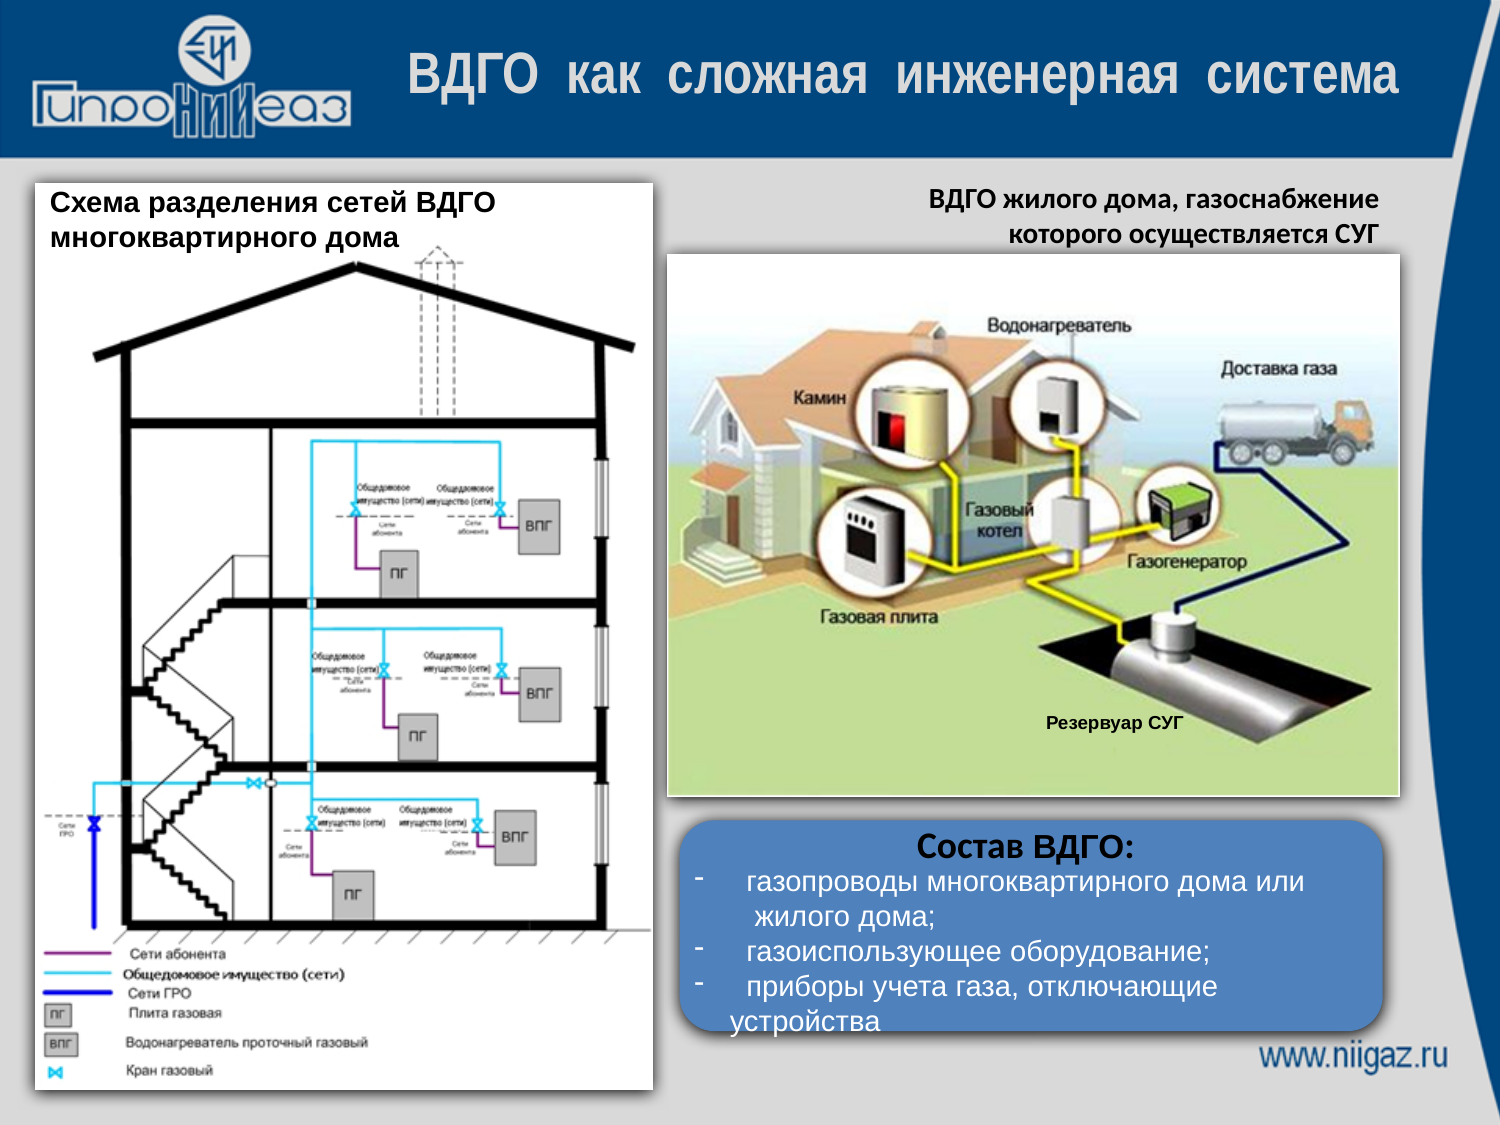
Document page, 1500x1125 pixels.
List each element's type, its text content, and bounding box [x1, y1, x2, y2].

text_box [677, 818, 902, 1007]
title ВДГО как сложная инженерная система [374, 0, 1433, 141]
text_box Схема разделения сетей ВДГО многоквартирного дома [35, 175, 528, 181]
text_box газопроводы многоквартирного дома или жилого дома; газоиспользующее оборудование; приборы учета газа, отключающие устройства [679, 855, 1383, 1045]
picture [0, 0, 1500, 1125]
text_box ВДГО жилого дома, газоснабжение которого осуществляется СУГ [878, 171, 1395, 243]
text_box [1184, 818, 1385, 1008]
text_box Состав ВДГО: [902, 813, 1184, 855]
